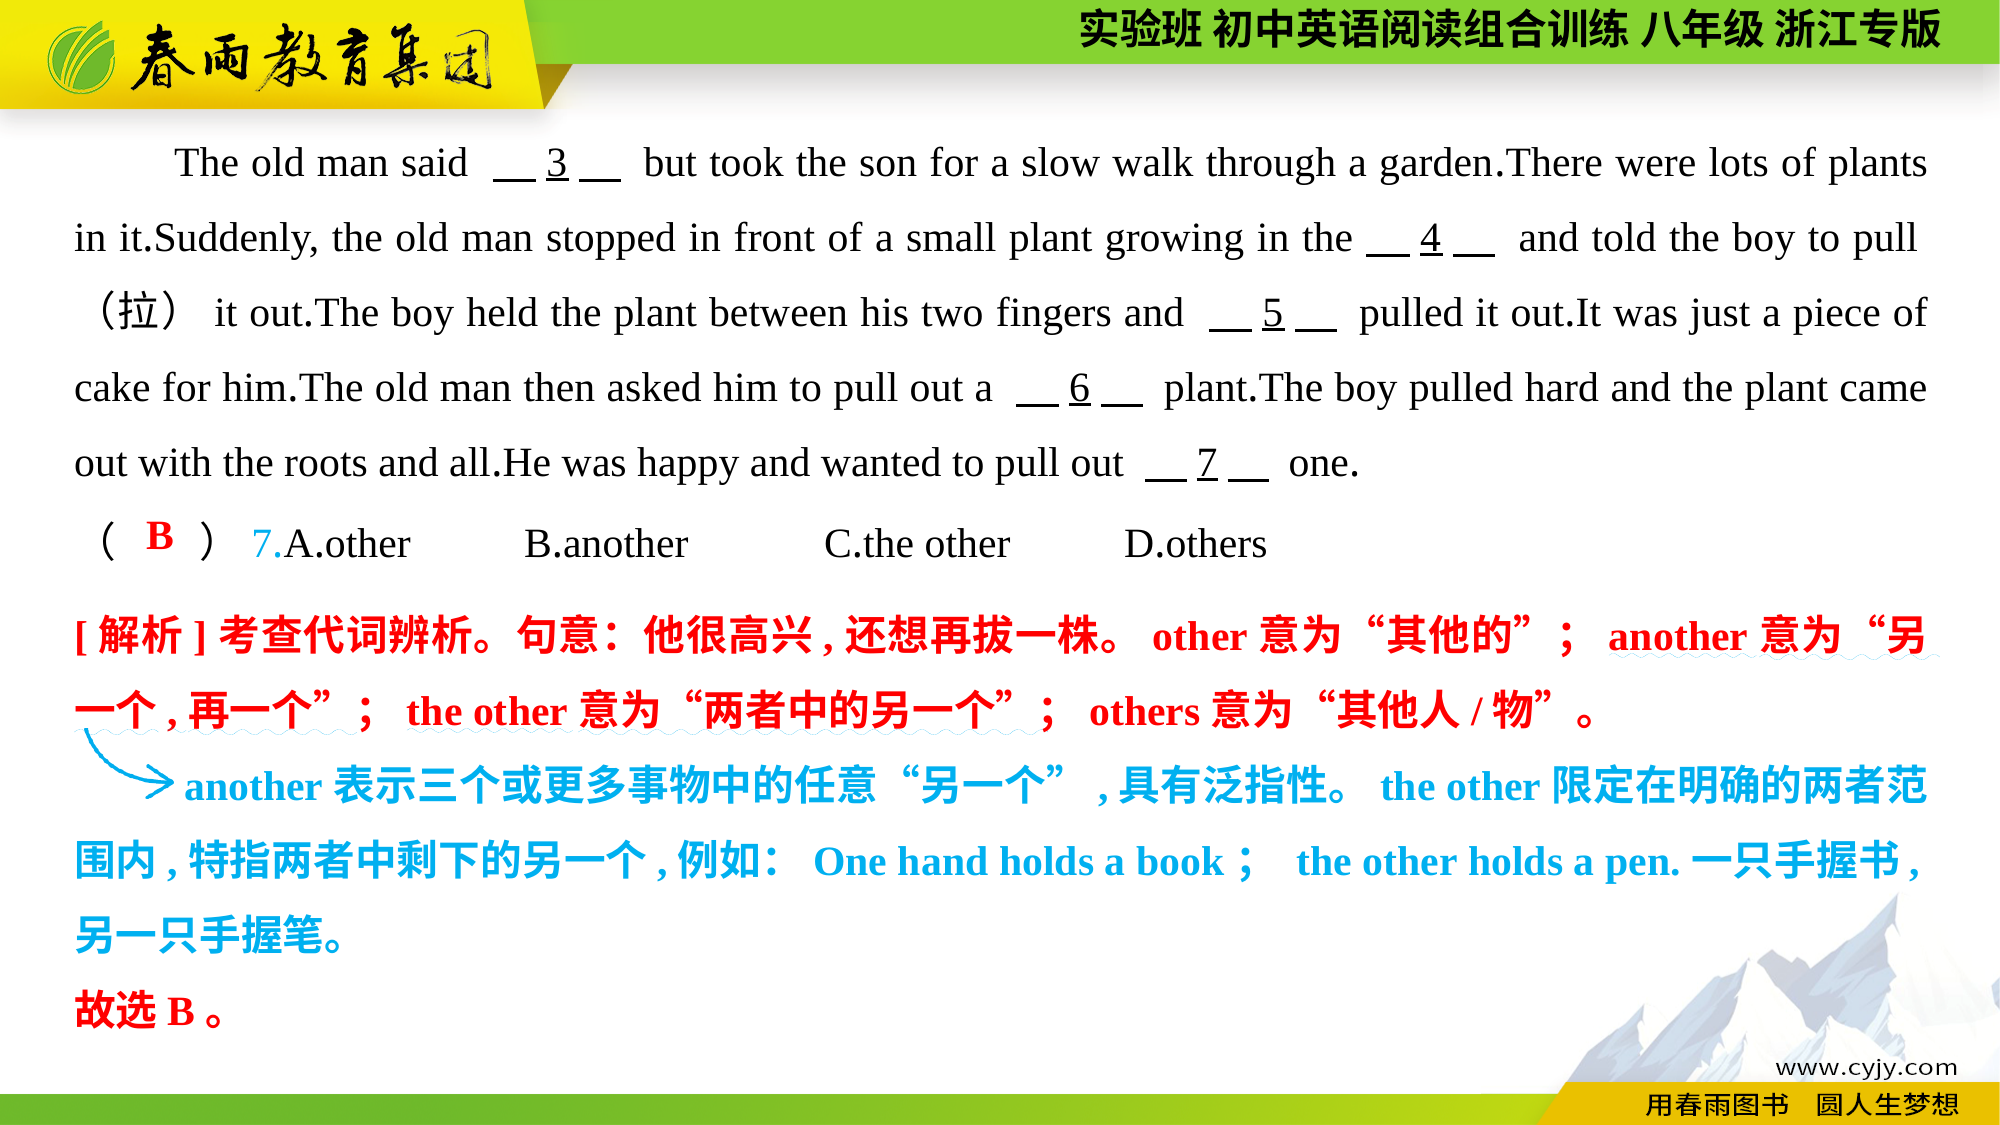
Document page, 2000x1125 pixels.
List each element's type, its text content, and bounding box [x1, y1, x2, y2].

list The old man said 3 but took the son for a slow walk through a garden.There were lots of plants in it.Suddenly, the old man stopped in front of a small plant growing in the 4 and told the boy to pull（拉）it out.The boy held the plant between his two fingers and 5 pulled it out.It was just a piece of cake for him.The old man then asked him to pull out a 6 plant.The boy pulled hard and the plant came out with the roots and all.He was happy and wanted to pull out 7 one. [59, 101, 1944, 496]
picture [0, 0, 2000, 1125]
text_box [解析]考查代词辨析。句意：他很高兴,还想再拔一株。other意为“其他的”；another意为“另一个,再一个”；the other意为“两者中的另一个”；others意为“其他人/物”。 another表示三个或更多事物中的任意“另一个”,具有泛指性。the other限定在明确的两者范围内,特指两者中剩下的另一个,例如：One hand holds a book； the other holds a pen.一只手握书,另一只手握笔。 故选B。 [59, 576, 1944, 1042]
text_box B [131, 500, 190, 565]
text_box （ ）7.A.other B.another C.the other D.others [59, 496, 1944, 574]
